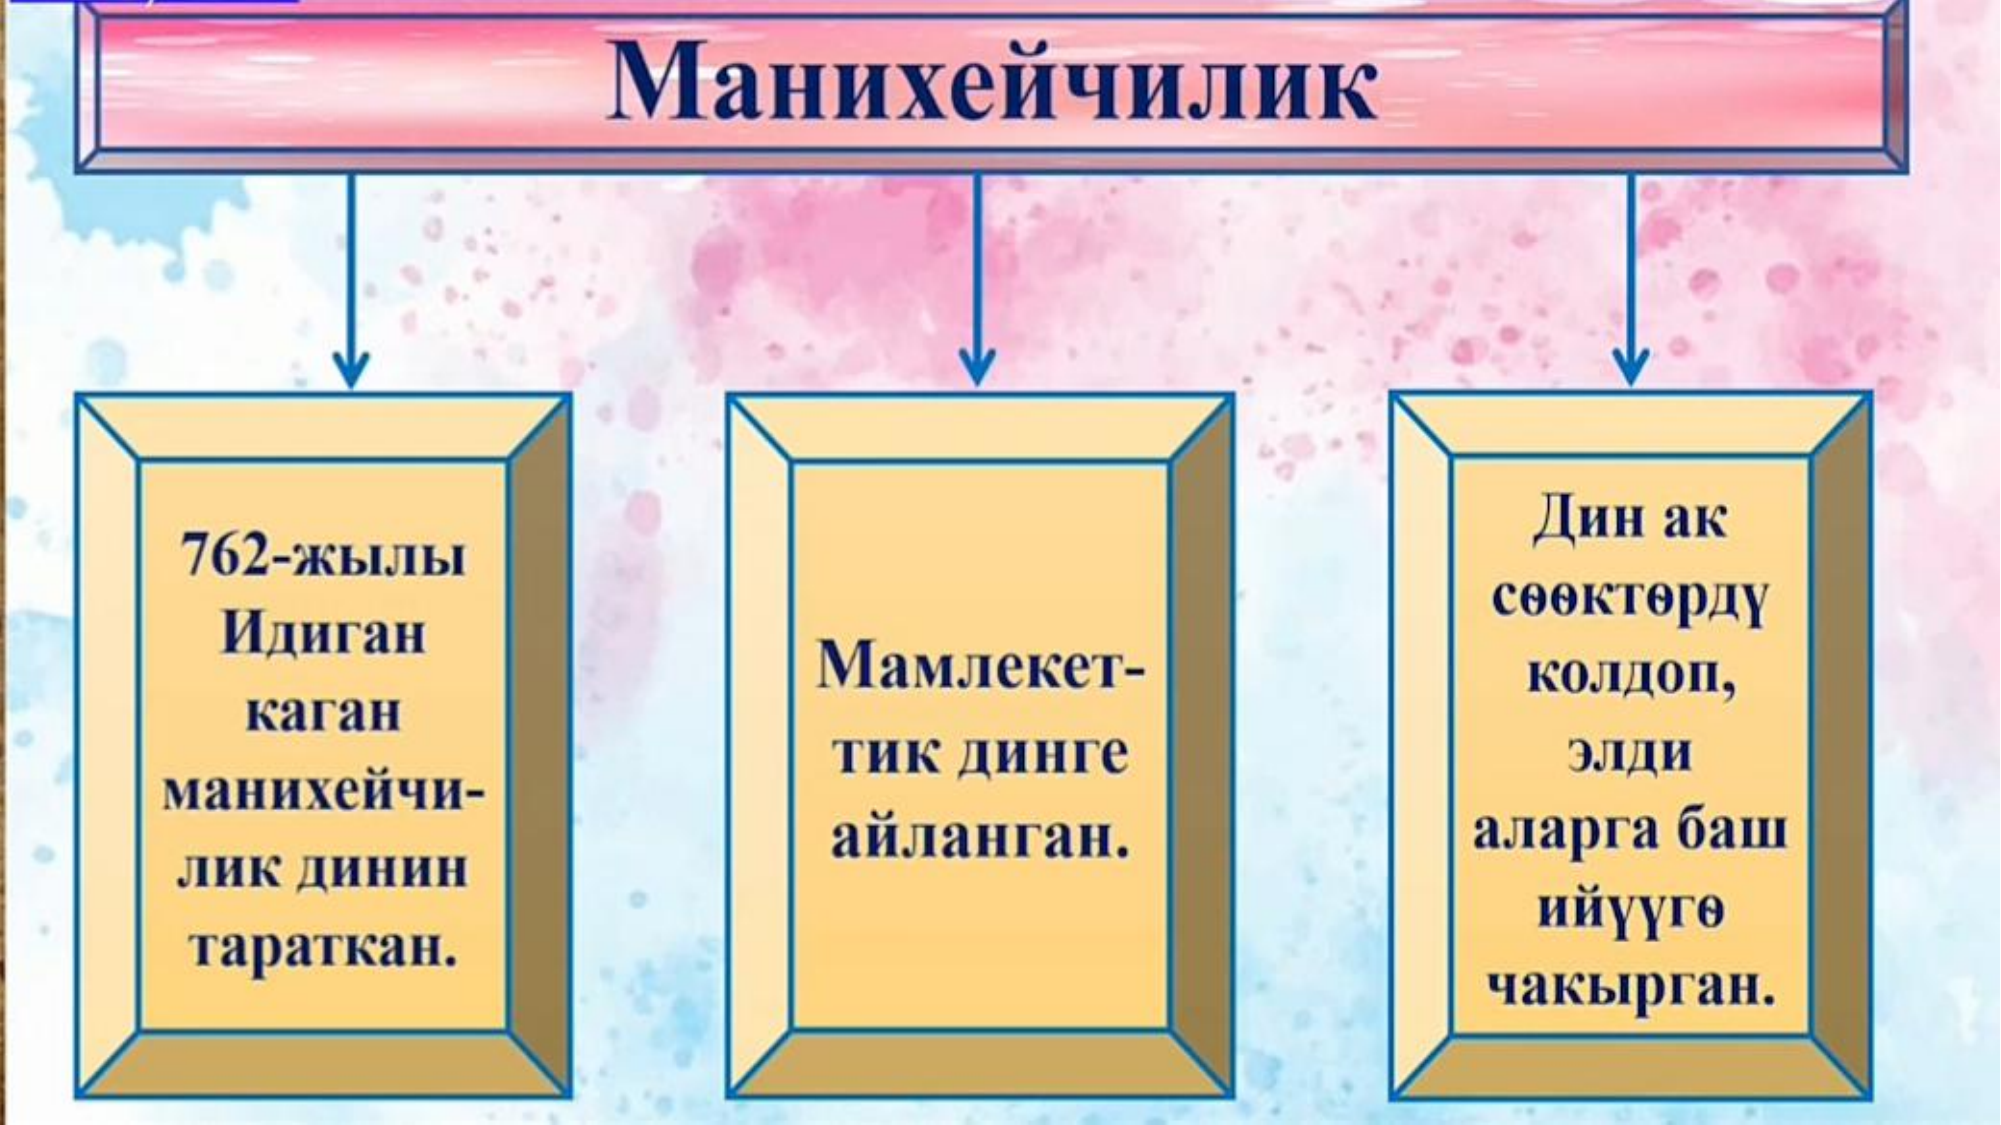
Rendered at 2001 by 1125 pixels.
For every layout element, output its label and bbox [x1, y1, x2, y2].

list [0, 0, 2000, 1125]
